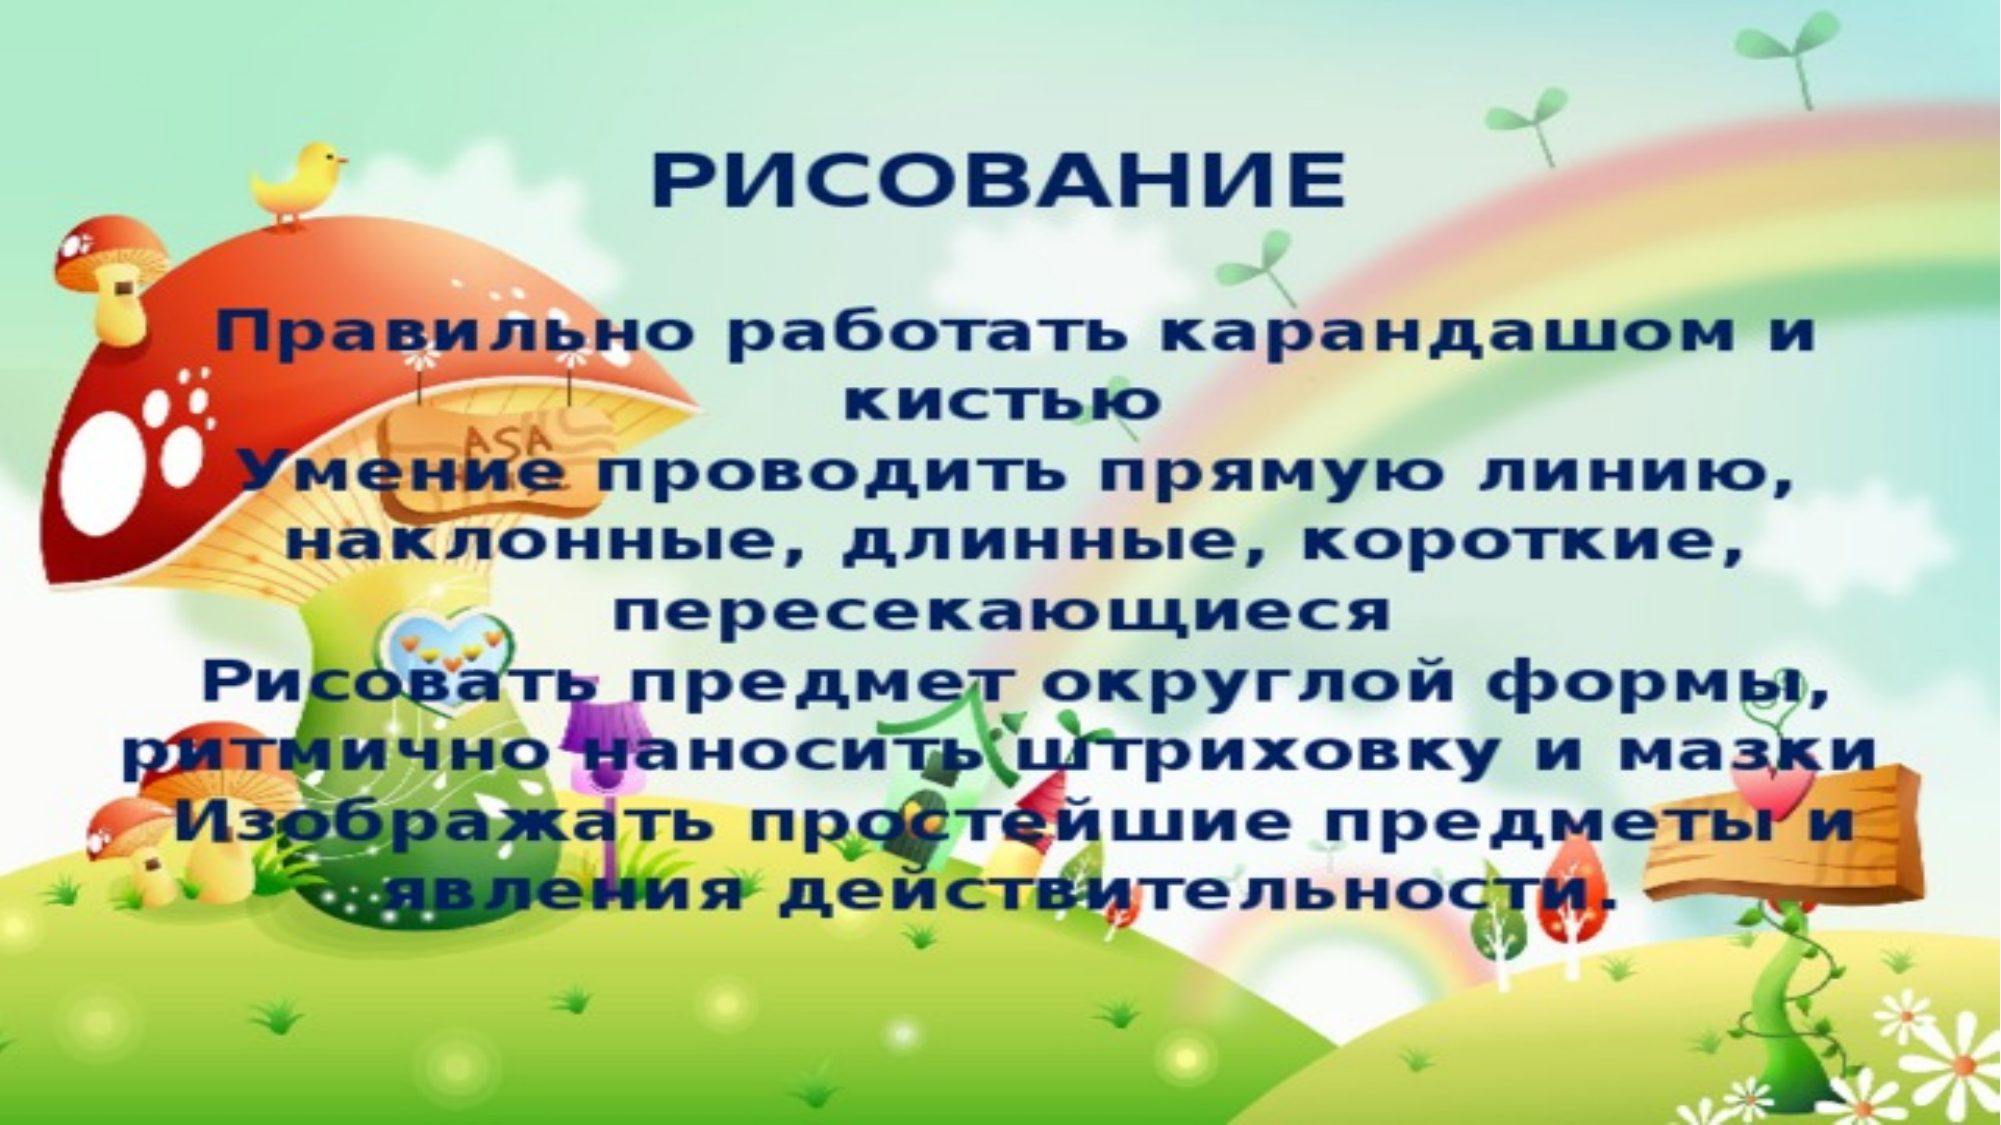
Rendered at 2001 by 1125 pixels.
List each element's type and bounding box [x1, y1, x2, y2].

list [0, 0, 2000, 1125]
